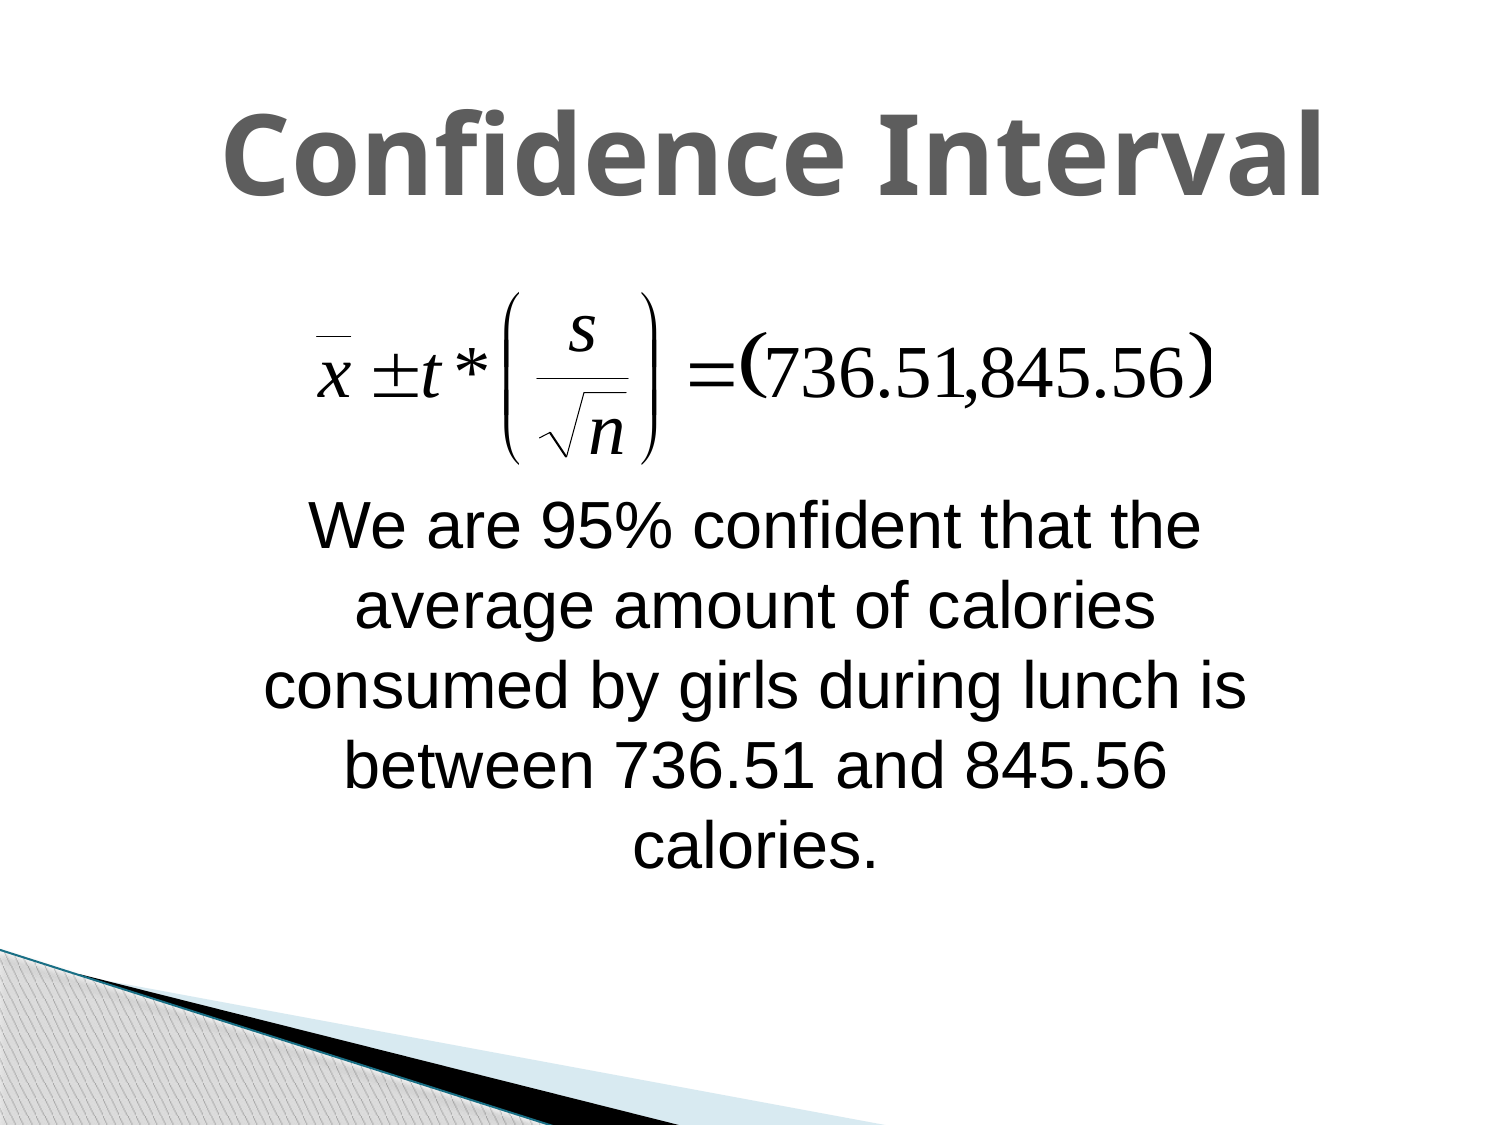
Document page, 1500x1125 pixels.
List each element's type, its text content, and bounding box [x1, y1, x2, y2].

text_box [312, 287, 1212, 471]
text_box We are 95% confident that the average amount of calories consumed by girls during lunch is between 736.51 and 845.56 calories. [212, 474, 1300, 890]
text_box Confidence Interval [204, 74, 1344, 225]
